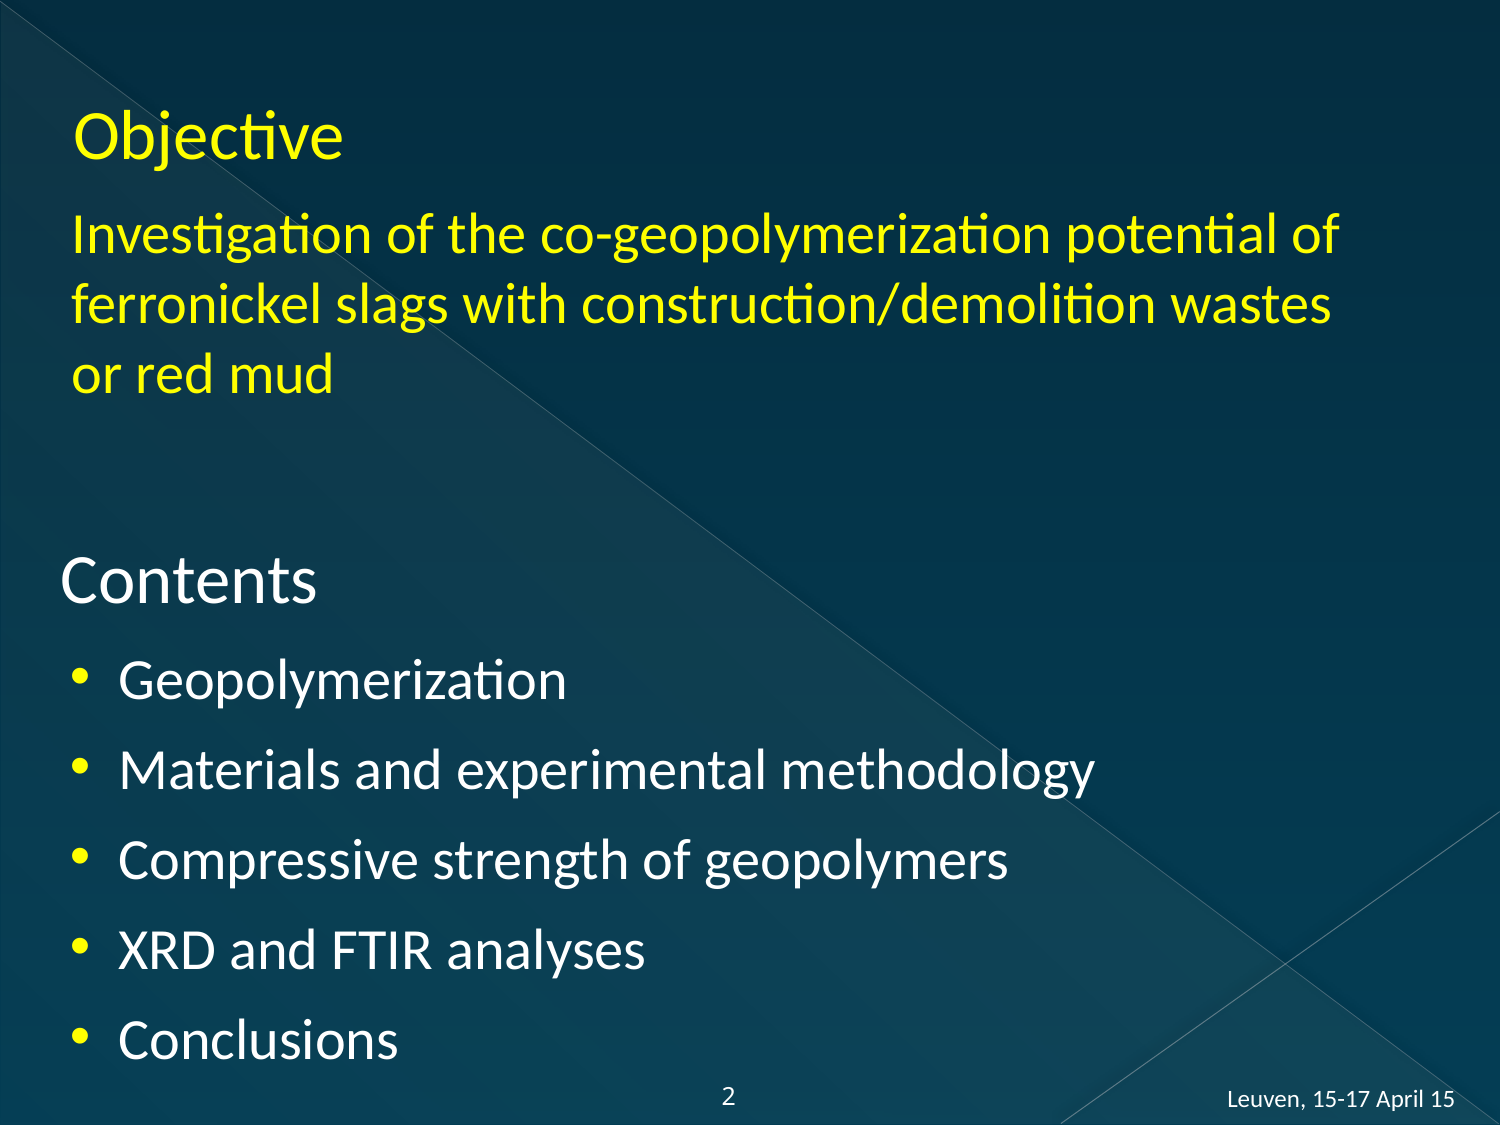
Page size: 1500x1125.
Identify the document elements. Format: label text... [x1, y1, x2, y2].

text_box Investigation of the co-geopolymerization potential of ferronickel slags with construction/demolition wastes or red mud [56, 187, 1395, 450]
slide_number 2 [687, 1072, 770, 1123]
text_box Contents [46, 512, 1500, 638]
text_box Geopolymerization Materials and experimental methodology Compressive strength of geopolymers XRD and FTIR analyses Conclusions [44, 650, 1470, 1063]
title Objective [43, 62, 1498, 200]
